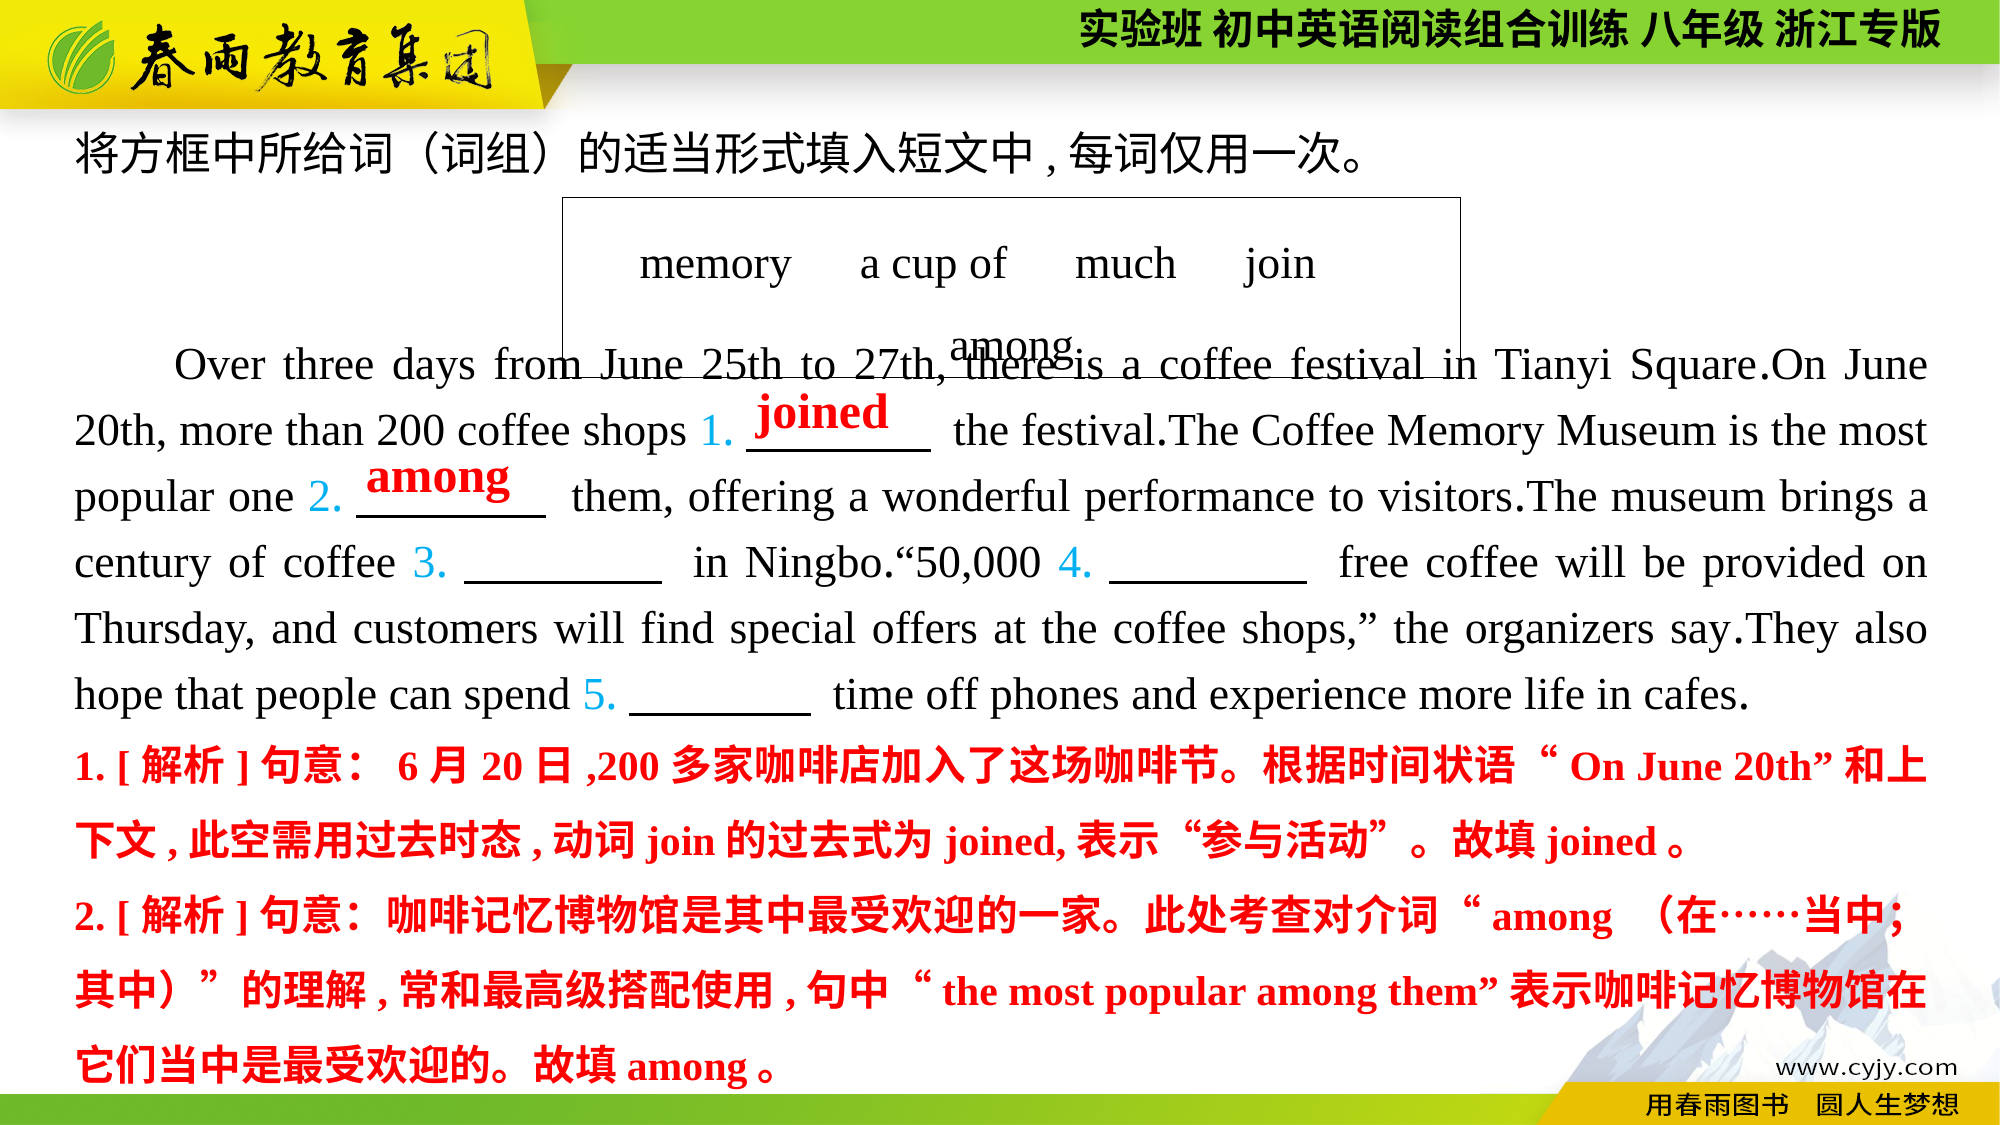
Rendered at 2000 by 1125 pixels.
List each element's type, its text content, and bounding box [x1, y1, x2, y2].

text_box joined [740, 371, 905, 447]
text_box memory a cup of much join among [562, 197, 1461, 315]
text_box 1. [解析]句意：6月20日,200多家咖啡店加入了这场咖啡节。根据时间状语“On June 20th”和上下文,此空需用过去时态,动词join的过去式为joined,表示“参与活动”。故填joined。 2. [解析]句意：咖啡记忆博物馆是其中最受欢迎的一家。此处考查对介词“among （在……当中；其中）”的理解,常和最高级搭配使用,句中“the most popular among them”表示咖啡记忆博物馆在它们当中是最受欢迎的。故填among。 [59, 706, 1944, 1097]
list 将方框中所给词（词组）的适当形式填入短文中,每词仅用一次。 [59, 90, 1944, 178]
text_box Over three days from June 25th to 27th, there is a coffee festival in Tianyi Square.On June 20th, more than 200 coffee shops 1. the festival.The Coffee Memory Museum is the most popular one 2. them, offering a wonderful performance to visitors.The museum brings a century of coffee 3. in Ningbo.“50,000 4. free coffee will be provided on Thursday, and customers will find special offers at the coffee shops,” the organizers say.They also hope that people can spend 5. time off phones and experience more life in cafes. [59, 315, 1944, 706]
text_box among [351, 435, 526, 511]
picture [0, 0, 2000, 1125]
